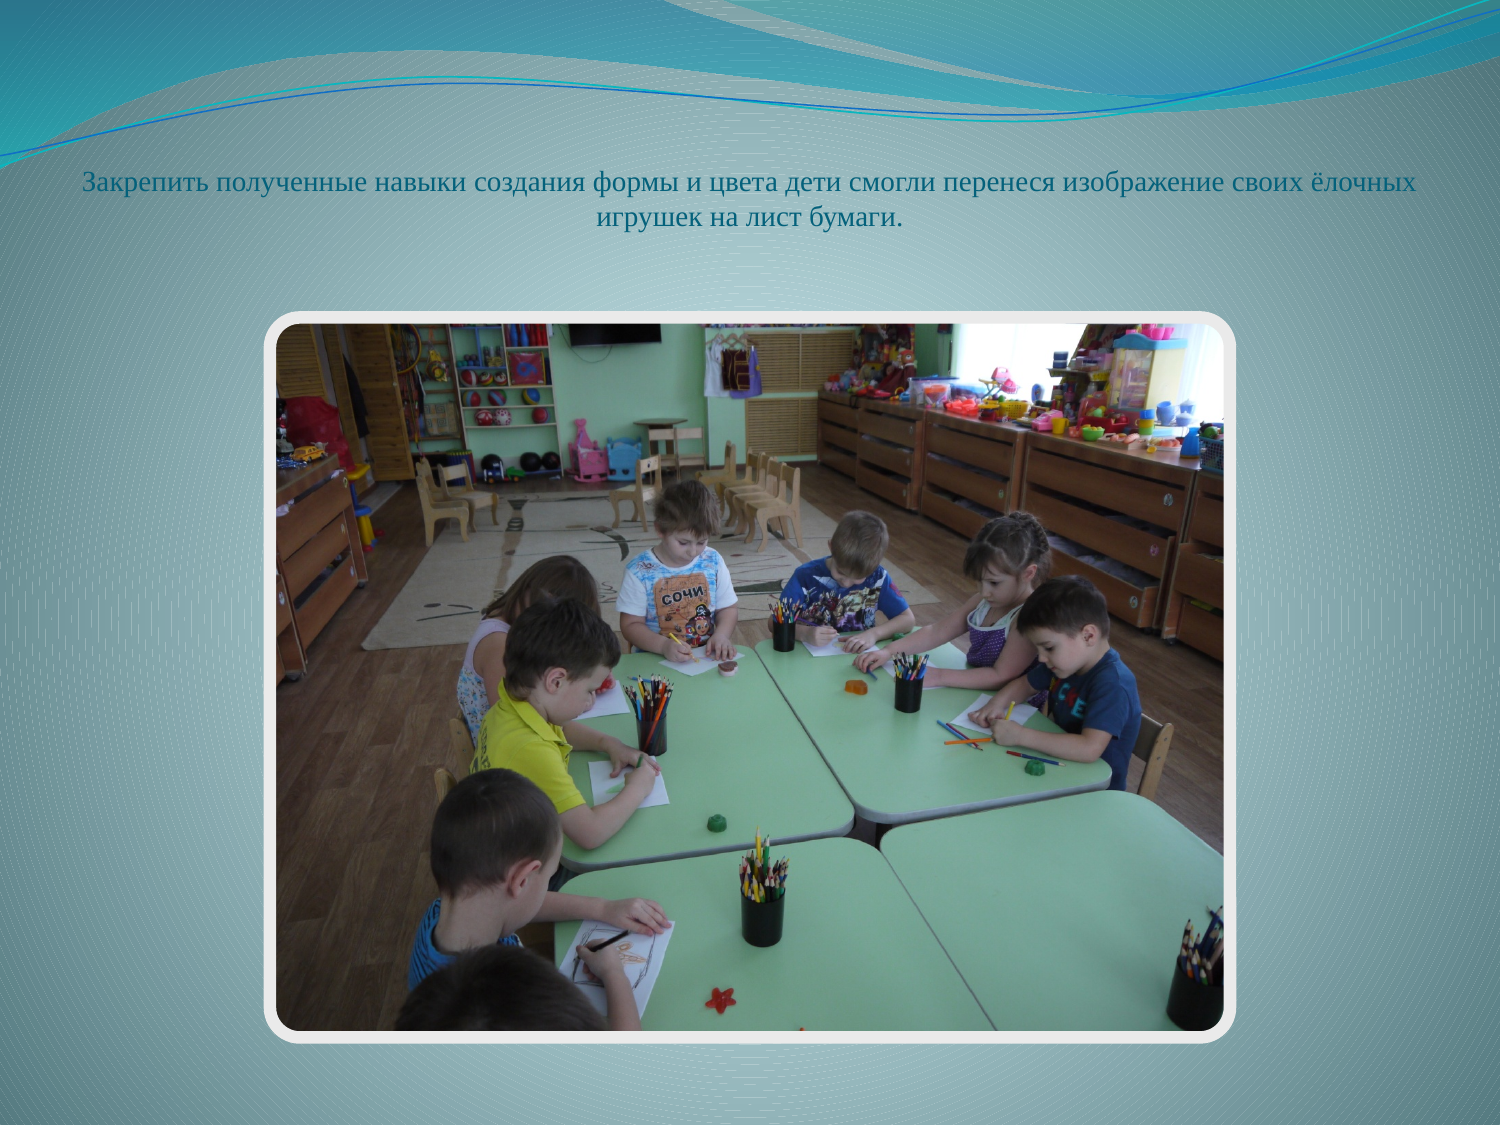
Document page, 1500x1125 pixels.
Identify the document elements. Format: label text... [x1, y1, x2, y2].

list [269, 317, 1231, 1038]
title Закрепить полученные навыки создания формы и цвета дети смогли перенеся изображение своих ёлочных игрушек на лист бумаги. [75, 115, 1425, 303]
